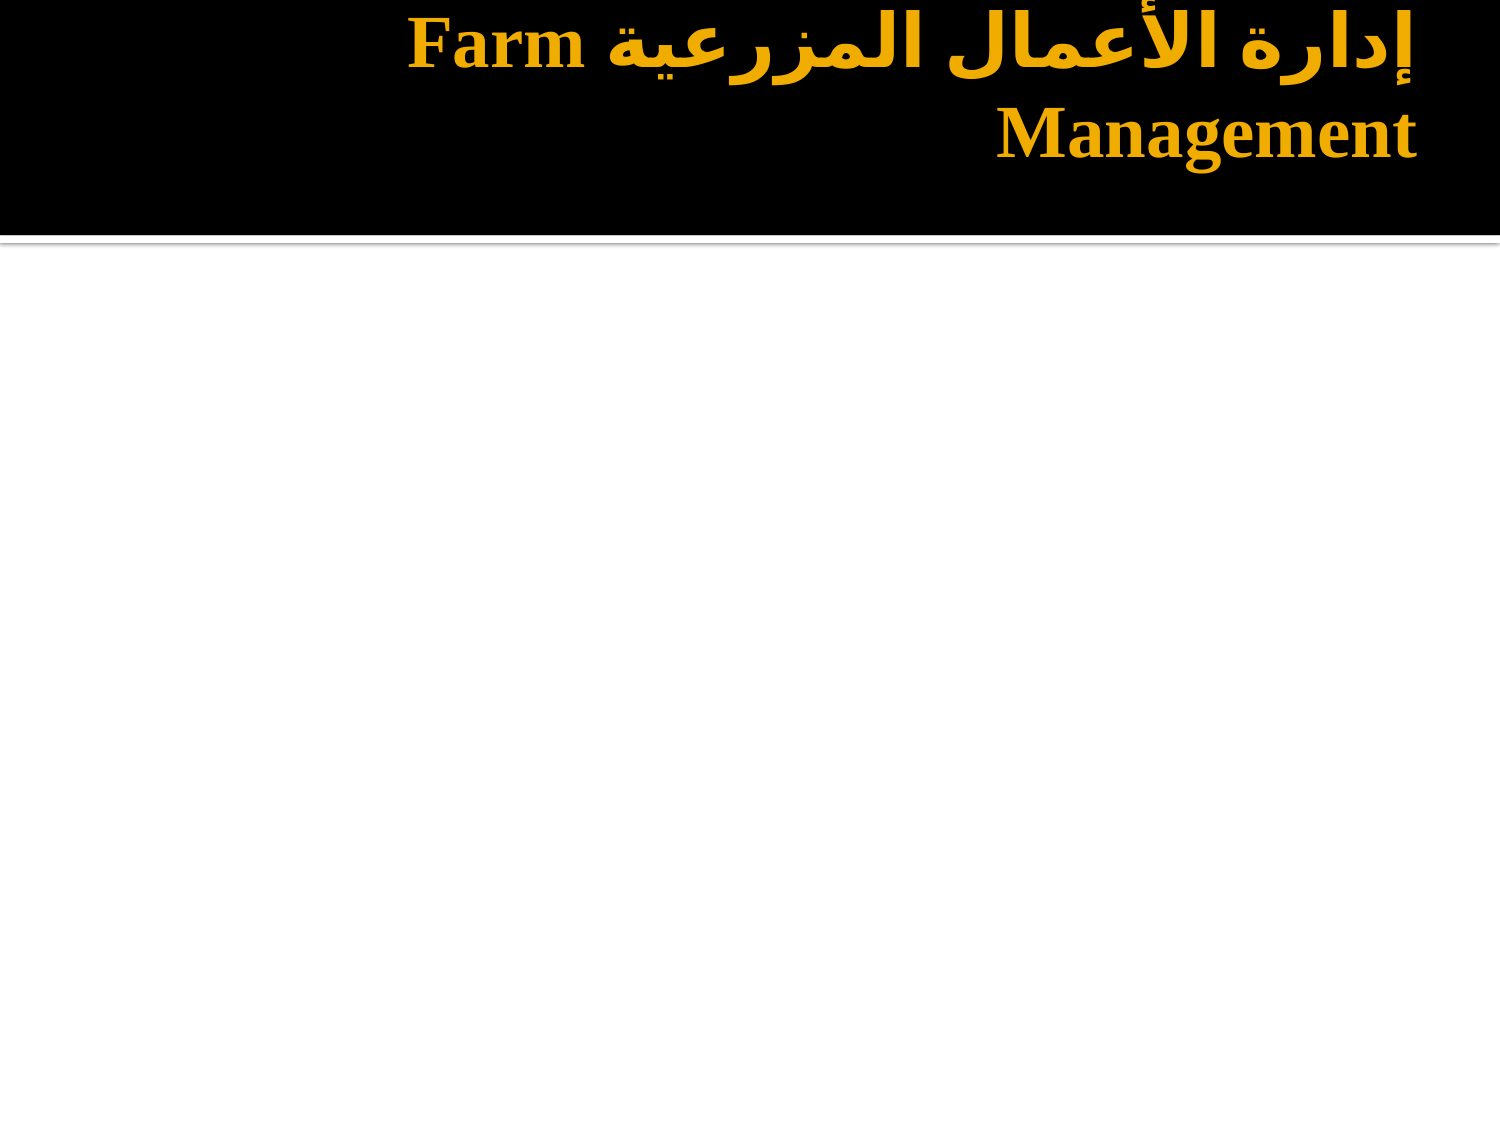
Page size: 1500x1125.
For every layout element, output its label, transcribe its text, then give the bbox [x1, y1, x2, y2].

title إدارة الأعمال المزرعية Farm Management [75, 24, 1425, 231]
